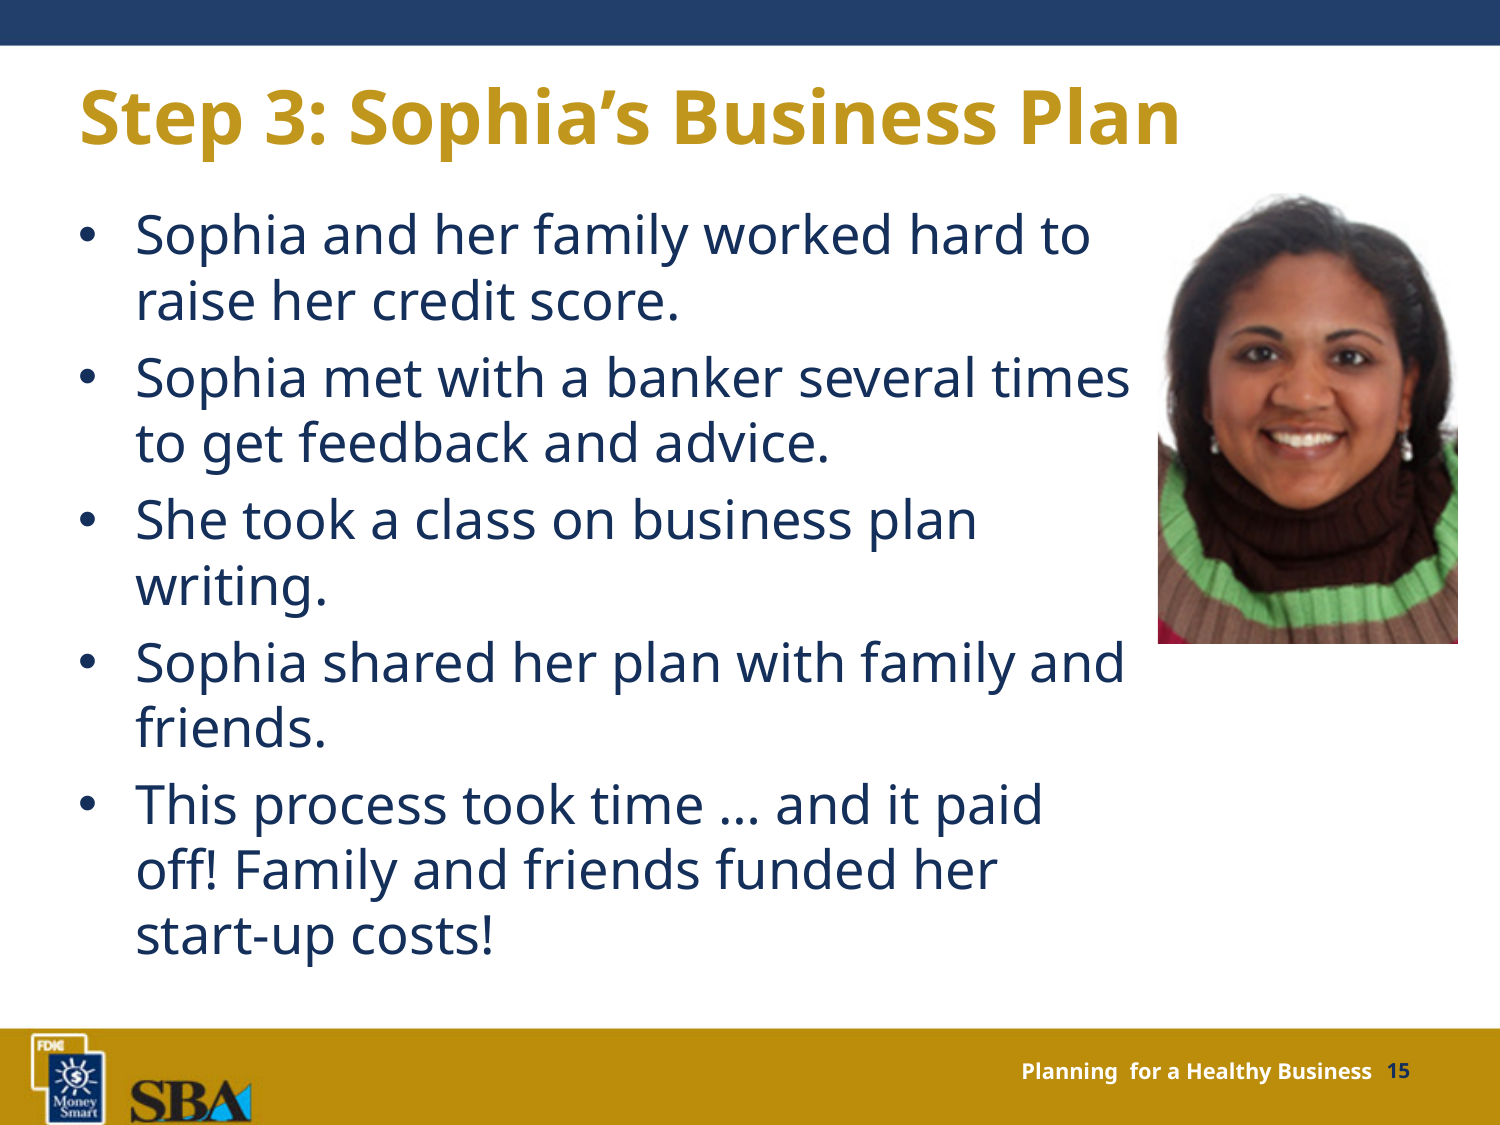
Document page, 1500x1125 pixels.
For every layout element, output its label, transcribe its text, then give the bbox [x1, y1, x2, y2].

title Step 3: Sophia’s Business Plan [64, 62, 1415, 163]
list Sophia and her family worked hard to raise her credit score. Sophia met with a banker several times to get feedback and advice. She took a class on business plan writing. Sophia shared her plan with family and friends. This process took time … and it paid off! Family and friends funded her start-up costs! [63, 193, 1159, 1026]
picture [0, 0, 1500, 1125]
